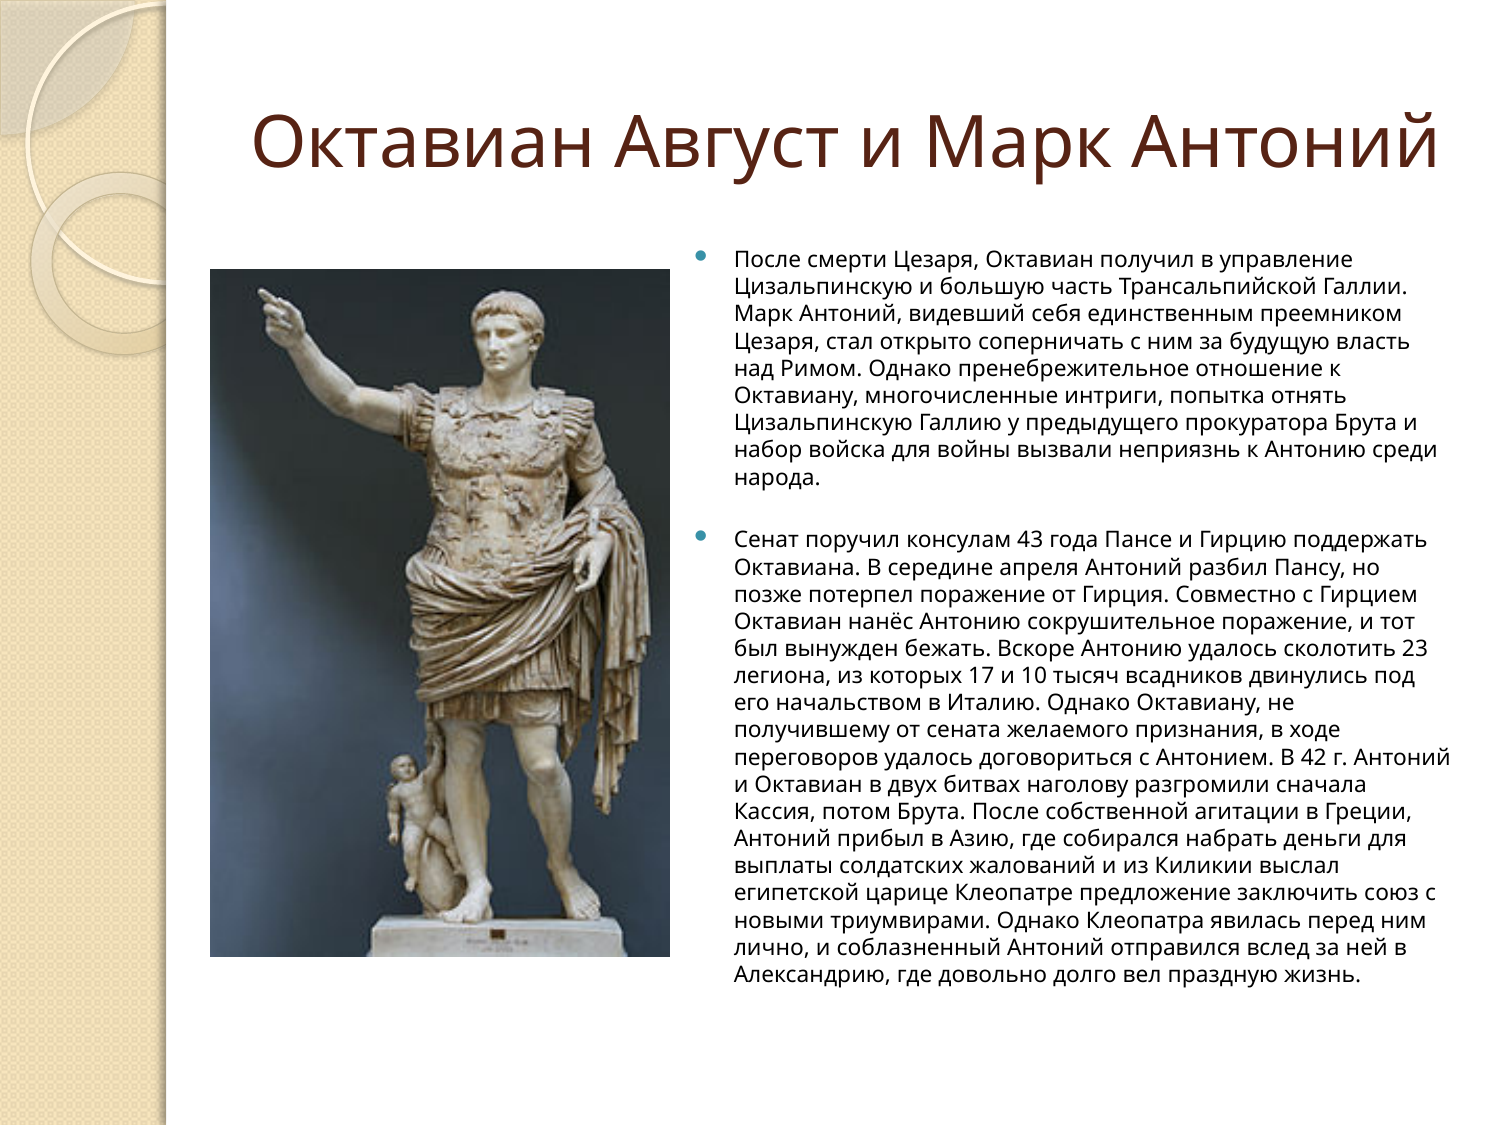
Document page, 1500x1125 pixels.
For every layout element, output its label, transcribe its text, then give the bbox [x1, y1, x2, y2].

title Октавиан Август и Марк Антоний [235, 45, 1466, 233]
list После смерти Цезаря, Октавиан получил в управление Цизальпинскую и большую часть Трансальпийской Галлии. Марк Антоний, видевший себя единственным преемником Цезаря, стал открыто соперничать с ним за будущую власть над Римом. Однако пренебрежительное отношение к Октавиану, многочисленные интриги, попытка отнять Цизальпинскую Галлию у предыдущего прокуратора Брута и набор войска для войны вызвали неприязнь к Антонию среди народа. Сенат поручил консулам 43 года Пансе и Гирцию поддержать Октавиана. В середине апреля Антоний разбил Пансу, но позже потерпел поражение от Гирция. Совместно с Гирцием Октавиан нанёс Антонию сокрушительное поражение, и тот был вынужден бежать. Вскоре Антонию удалось сколотить 23 легиона, из которых 17 и 10 тысяч всадников двинулись под его начальством в Италию. Однако Октавиану, не получившему от сената желаемого признания, в ходе переговоров удалось договориться с Антонием. В 42 г. Антоний и Октавиан в двух битвах наголову разгромили сначала Кассия, потом Брута. После собственной агитации в Греции, Антоний прибыл в Азию, где собирался набрать деньги для выплаты солдатских жалований и из Киликии выслал египетской царице Клеопатре предложение заключить союз с новыми триумвирами. Однако Клеопатра явилась перед ним лично, и соблазненный Антоний отправился вслед за ней в Александрию, где довольно долго вел праздную жизнь. [667, 237, 1466, 1025]
picture [210, 269, 670, 958]
